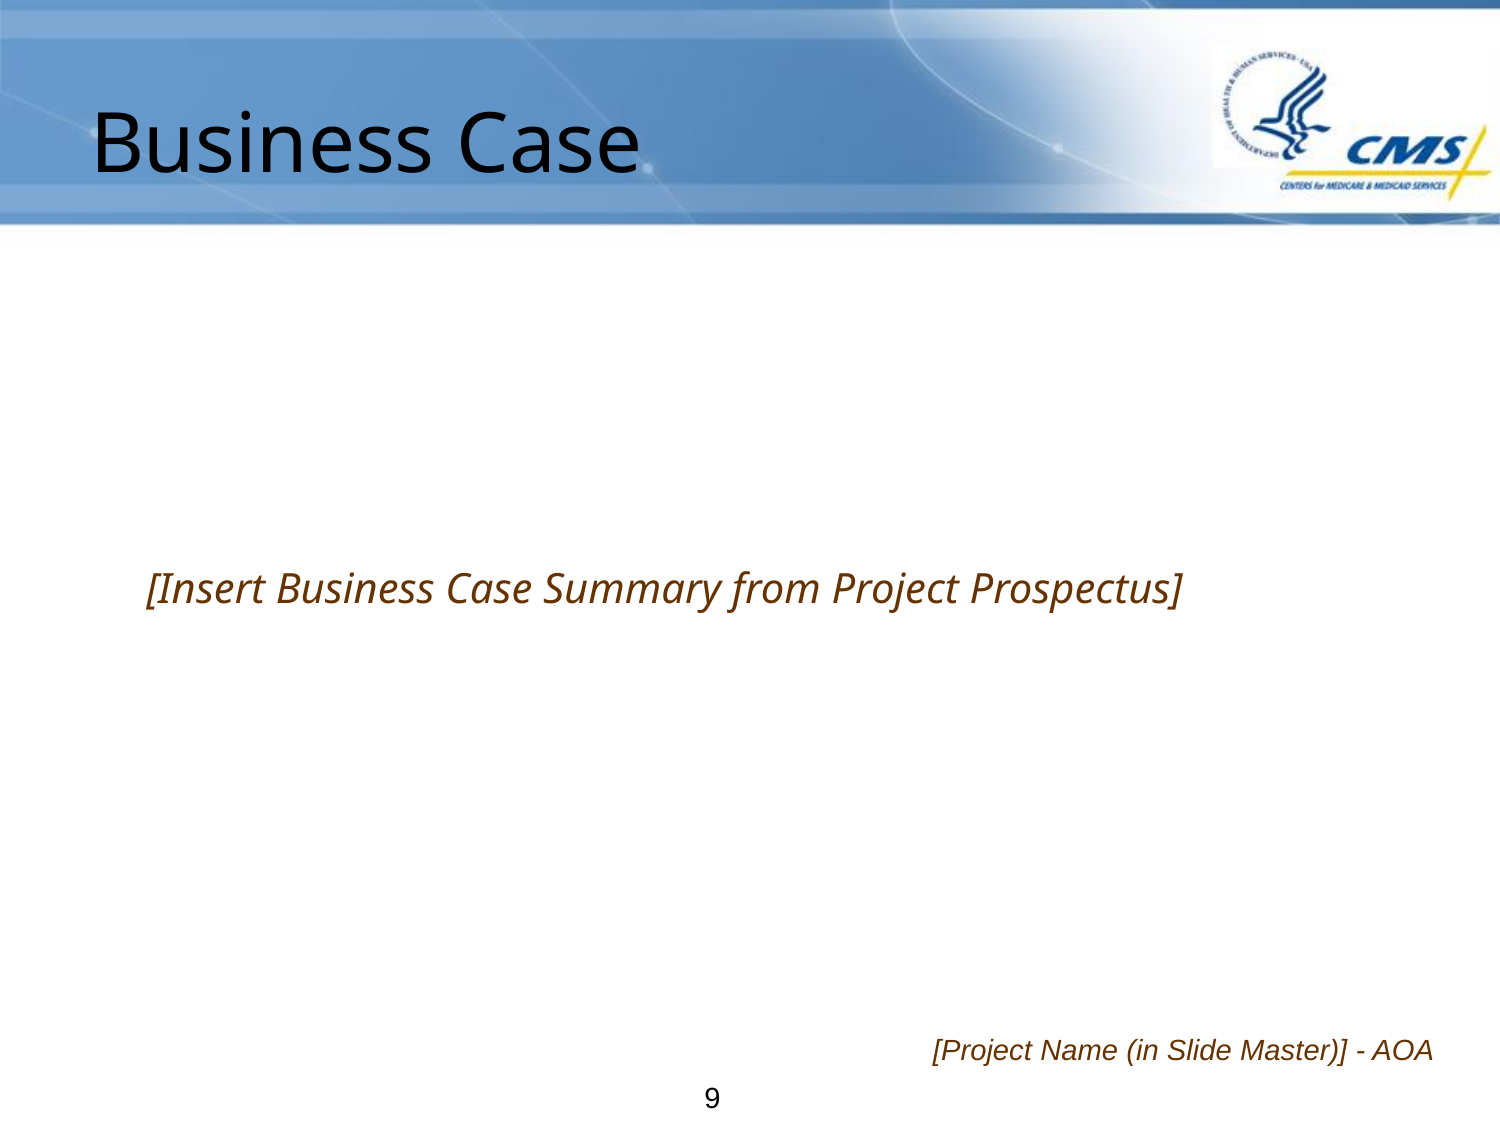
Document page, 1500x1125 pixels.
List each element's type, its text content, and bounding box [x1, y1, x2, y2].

list [Insert Business Case Summary from Project Prospectus] [74, 262, 1426, 1006]
slide_number 8 [537, 1071, 888, 1125]
title Business Case [74, 44, 1426, 233]
picture [0, 0, 1500, 1125]
footer [Project Name (in Slide Master)] - AOA [912, 1023, 1451, 1103]
